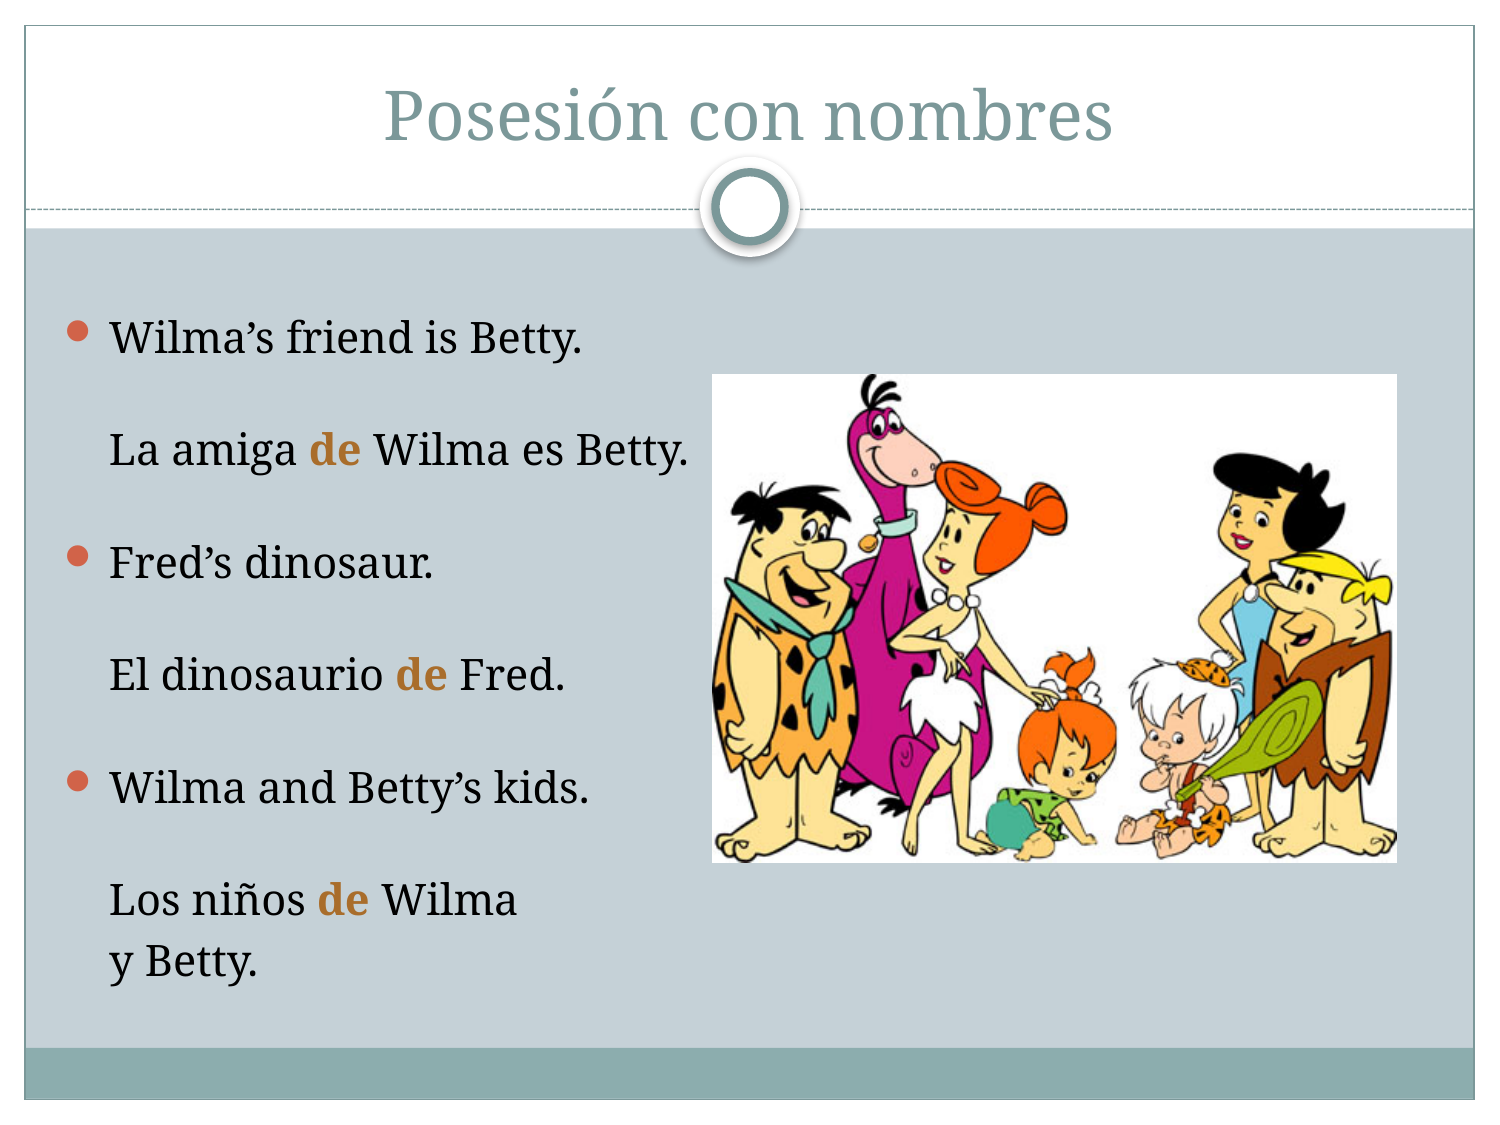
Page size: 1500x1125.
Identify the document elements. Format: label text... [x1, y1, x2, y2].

list Wilma’s friend is Betty. La amiga de Wilma es Betty. Fred’s dinosaur. El dinosaurio de Fred. Wilma and Betty’s kids. Los niños de Wilma y Betty. [49, 250, 1445, 1001]
title Posesión con nombres [49, 37, 1450, 162]
picture [712, 374, 1397, 863]
